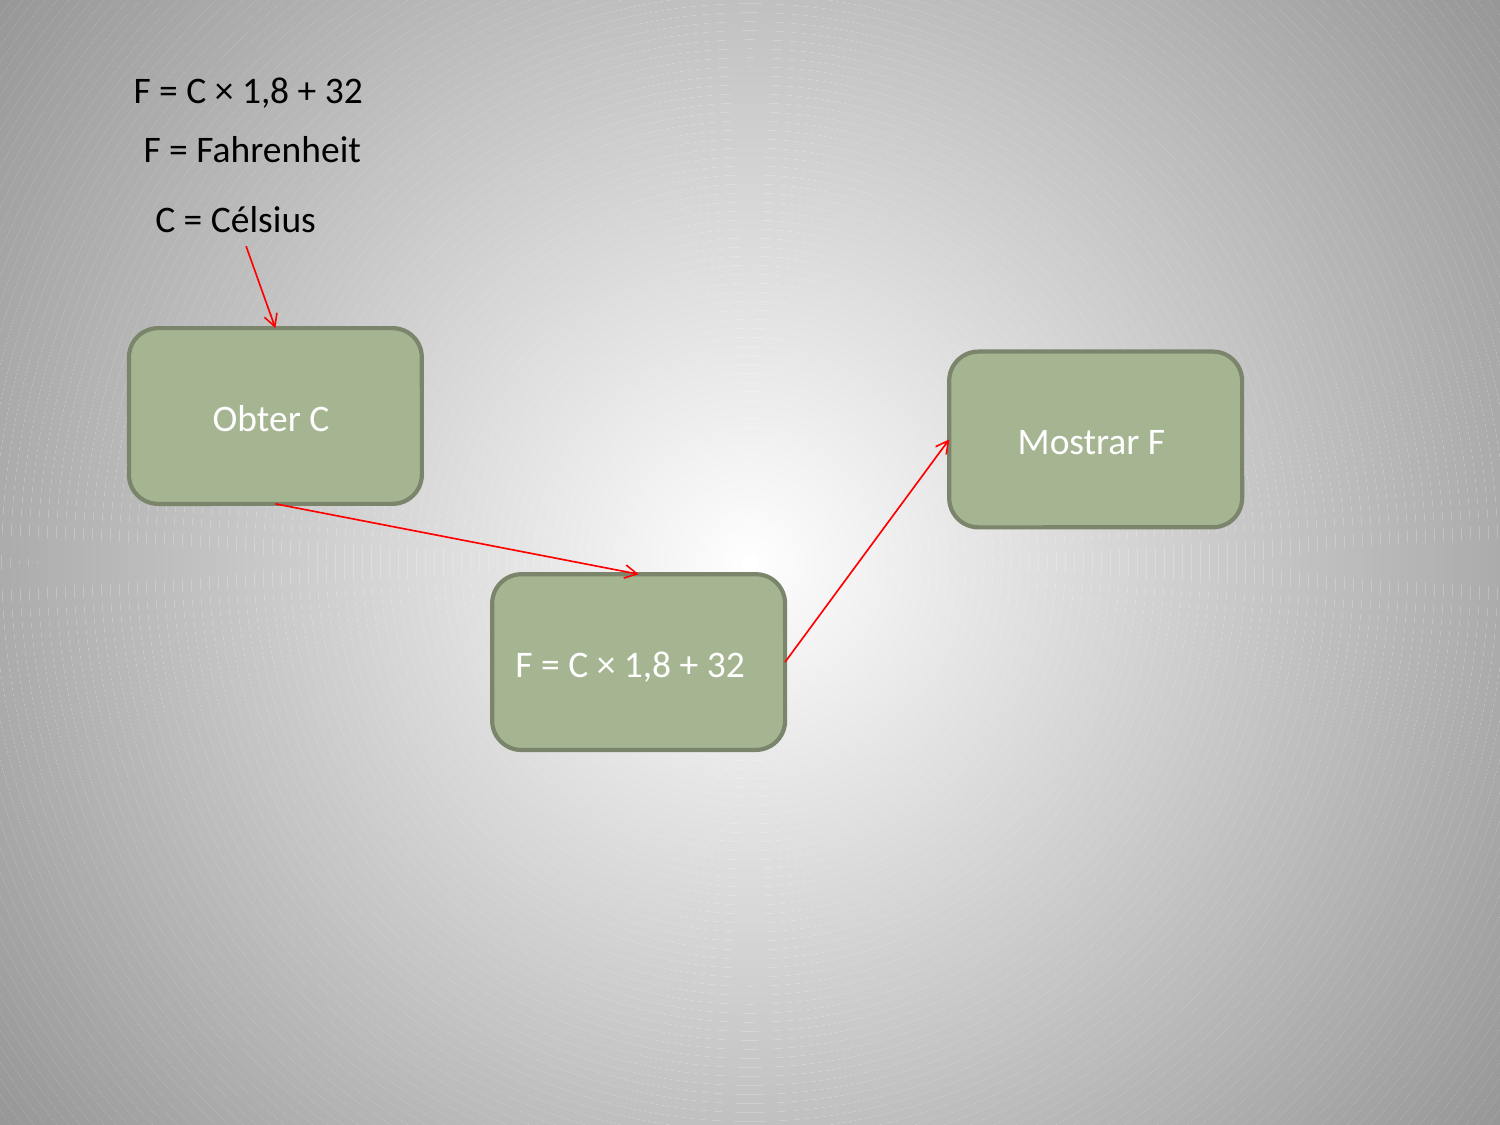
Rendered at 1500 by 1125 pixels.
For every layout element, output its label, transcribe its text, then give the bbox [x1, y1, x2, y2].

text_box F = C × 1,8 + 32 [493, 572, 788, 753]
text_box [219, 272, 303, 302]
text_box Obter C [126, 326, 424, 507]
text_box Mostrar F [947, 349, 1245, 530]
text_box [421, 357, 493, 721]
text_box F = C × 1,8 + 32 [118, 58, 379, 119]
text_box F = Fahrenheit [128, 117, 399, 177]
text_box C = Célsius [140, 187, 446, 248]
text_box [784, 439, 950, 663]
